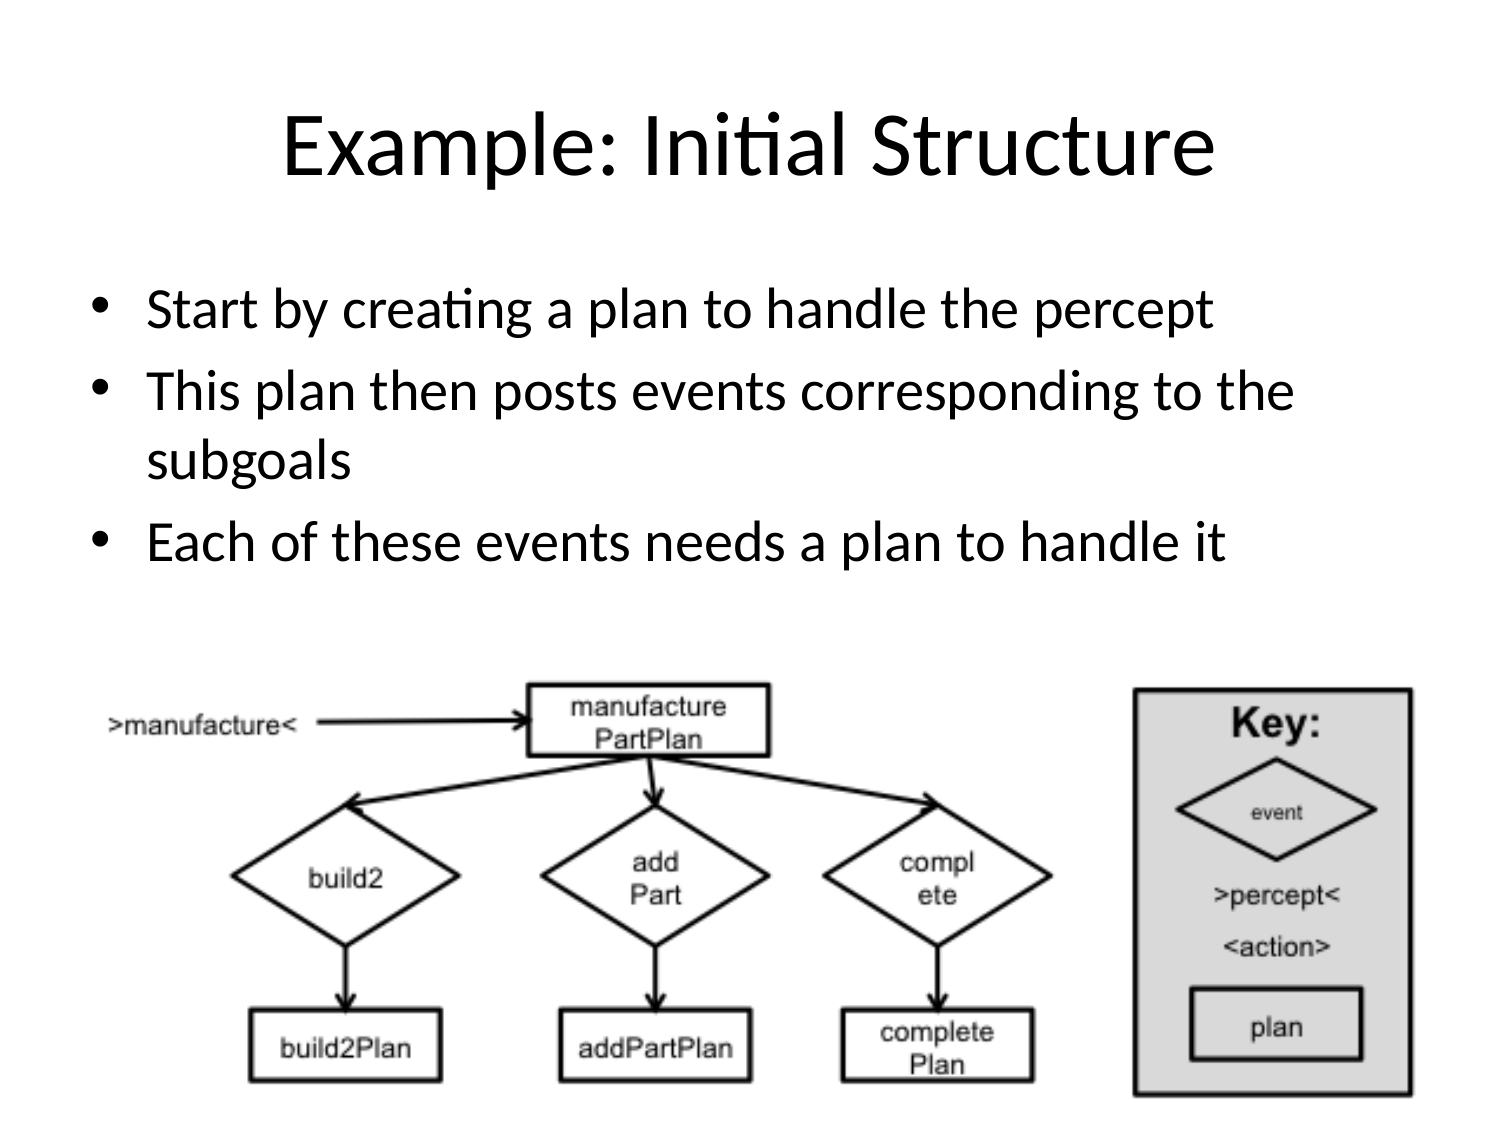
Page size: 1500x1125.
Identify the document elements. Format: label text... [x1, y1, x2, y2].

title Example: Initial Structure [75, 45, 1425, 233]
list Start by creating a plan to handle the percept This plan then posts events corresponding to the subgoals Each of these events needs a plan to handle it [75, 262, 1450, 738]
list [98, 674, 1426, 1115]
